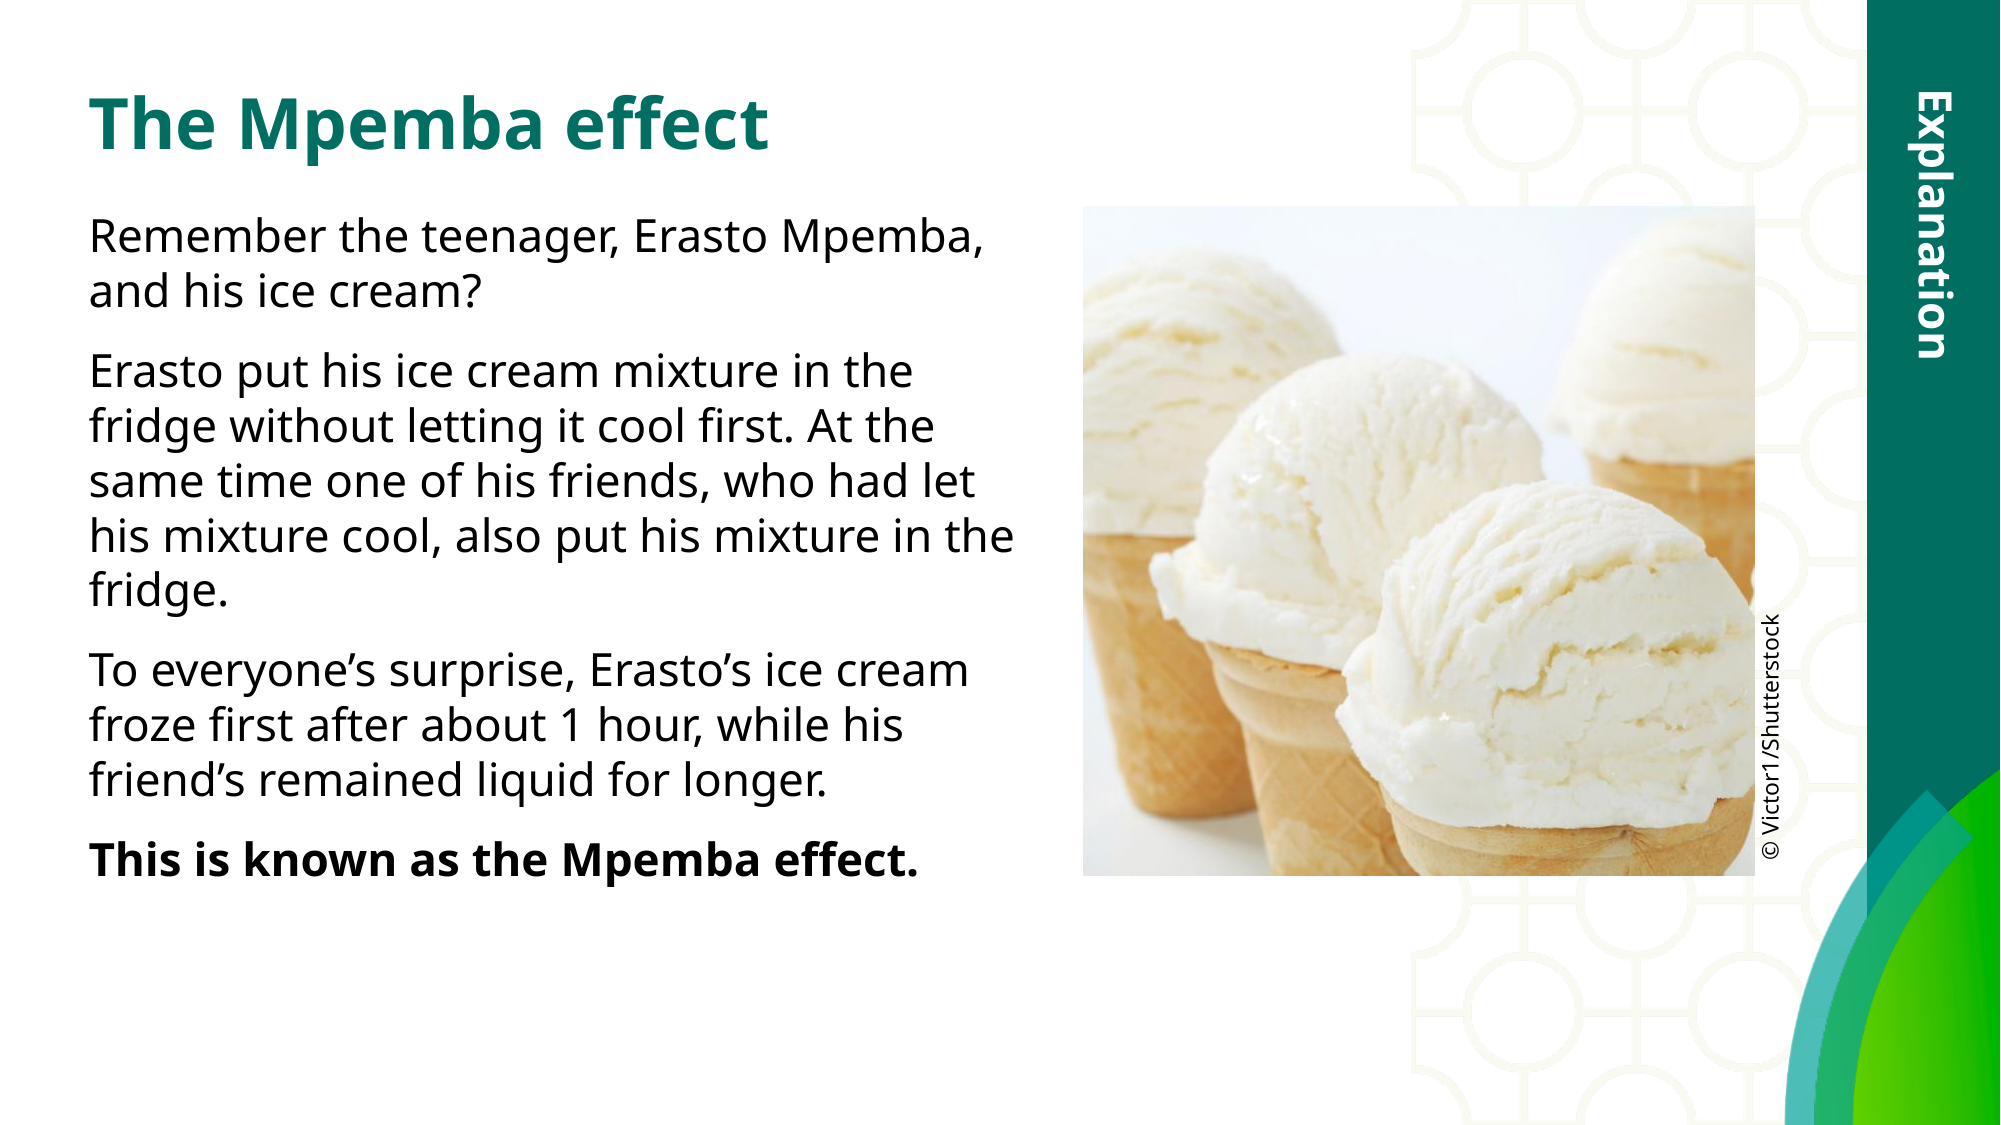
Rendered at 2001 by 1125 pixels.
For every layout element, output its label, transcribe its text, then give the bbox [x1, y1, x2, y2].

title The Mpemba effect [88, 88, 1743, 161]
text_box © Victor1/Shutterstock [1755, 267, 1791, 876]
text_box Explanation [1867, 88, 2000, 768]
picture [1083, 0, 2001, 1125]
list Remember the teenager, Erasto Mpemba, and his ice cream? Erasto put his ice cream mixture in the fridge without letting it cool first. At the same time one of his friends, who had let his mixture cool, also put his mixture in the fridge. To everyone’s surprise, Erasto’s ice cream froze first after about 1 hour, while his friend’s remained liquid for longer. This is known as the Mpemba effect. [88, 206, 1019, 1034]
